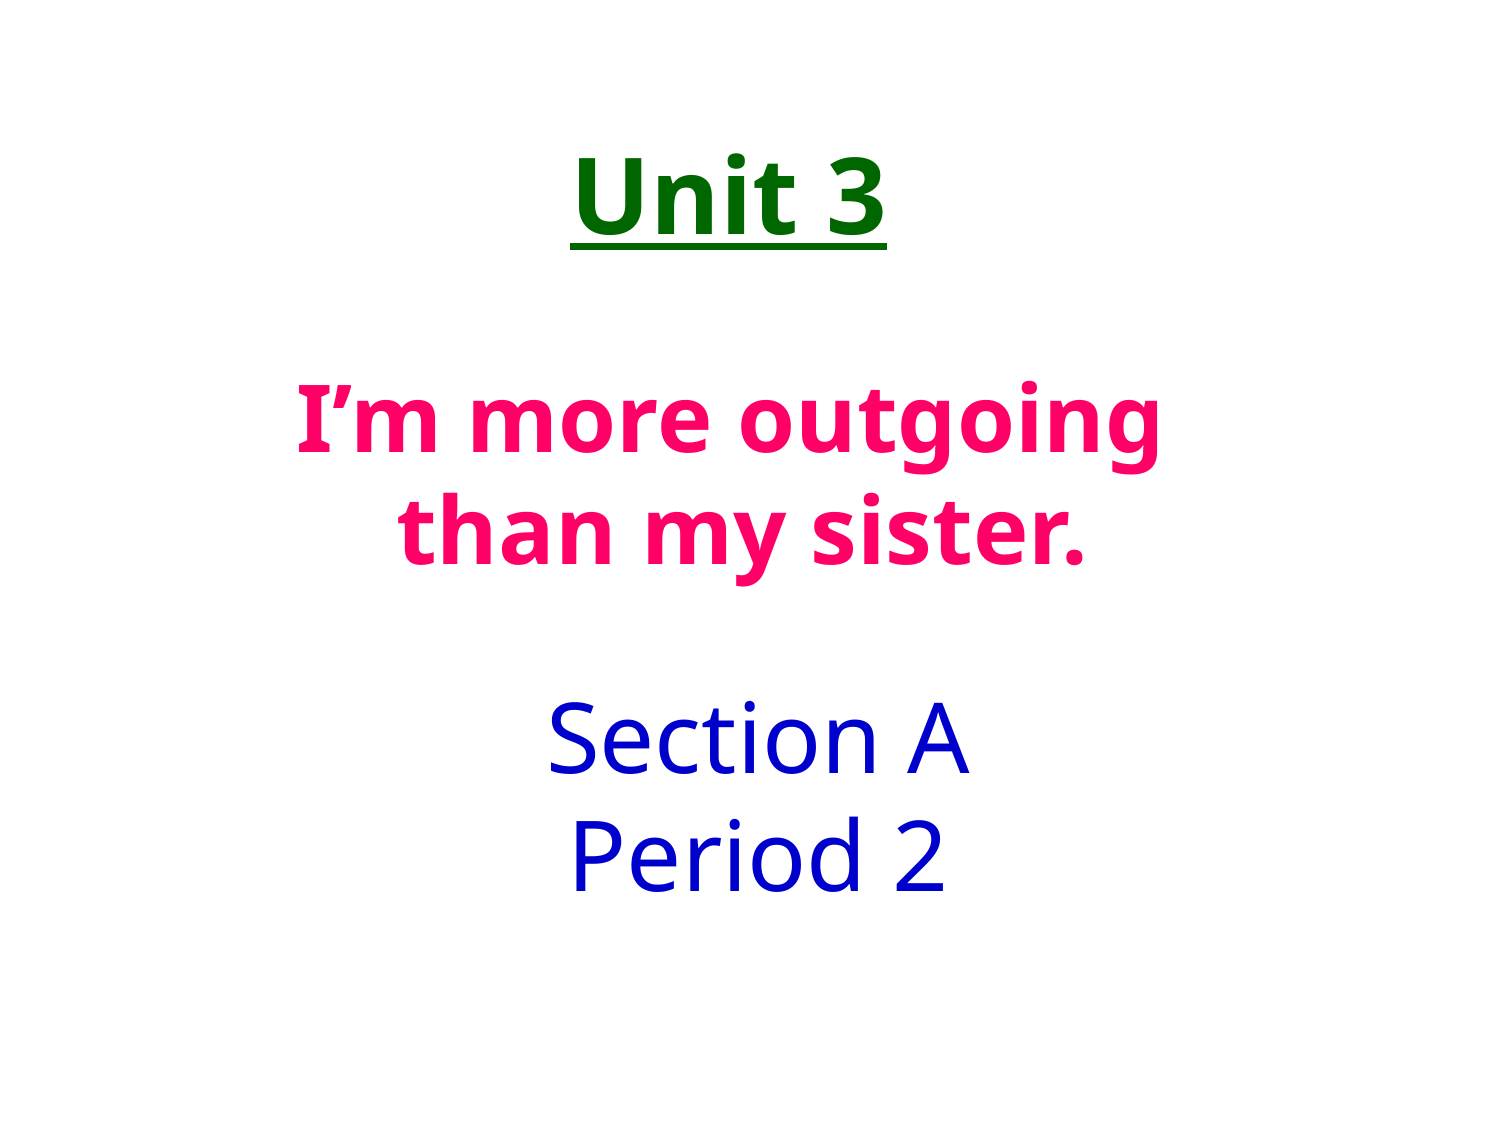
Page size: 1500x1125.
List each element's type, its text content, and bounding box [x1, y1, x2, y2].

title Unit 3 I’m more outgoing than my sister. [104, 45, 1381, 667]
text_box Section A Period 2 [167, 666, 1349, 921]
